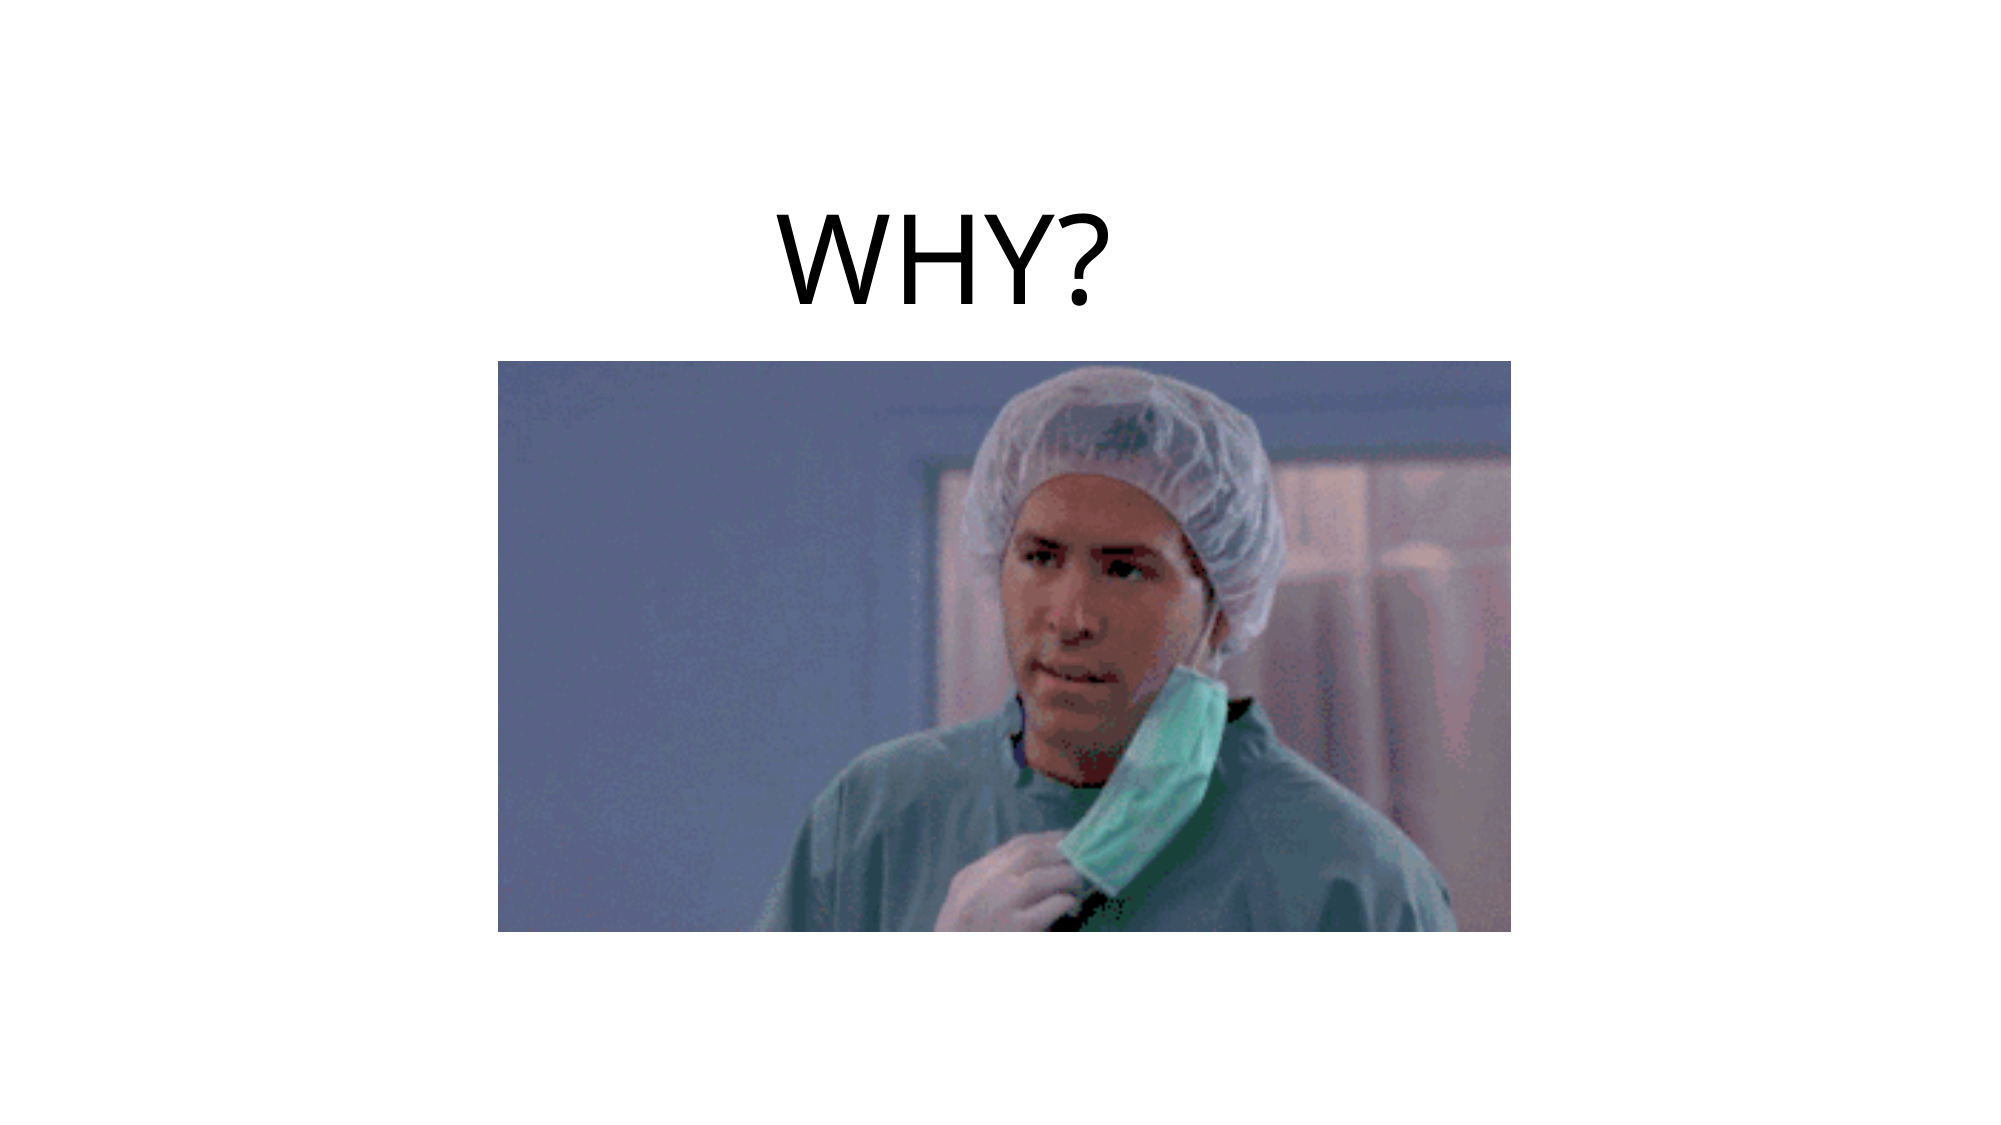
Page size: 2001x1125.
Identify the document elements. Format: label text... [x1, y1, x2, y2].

picture [498, 361, 1511, 932]
title WHY? [631, 147, 1257, 340]
